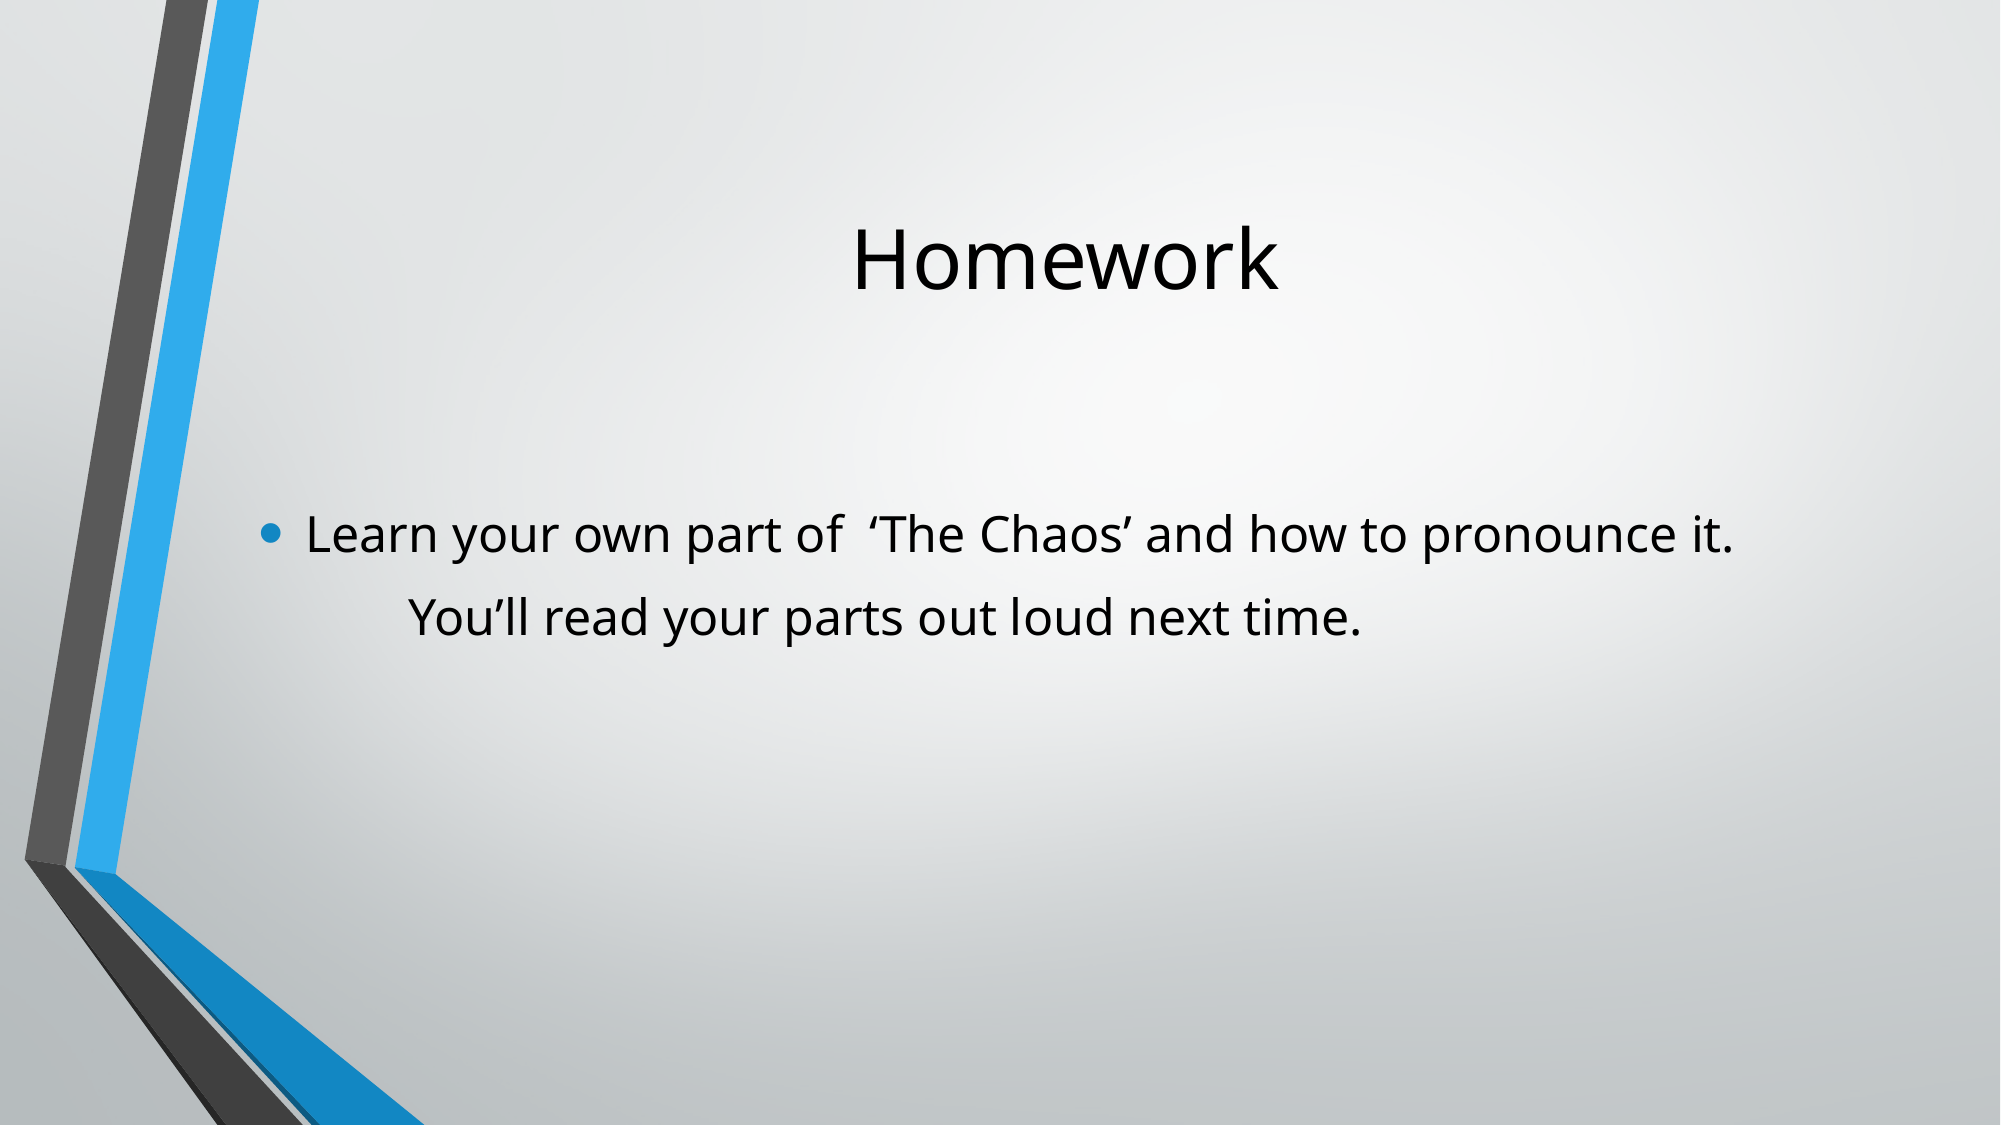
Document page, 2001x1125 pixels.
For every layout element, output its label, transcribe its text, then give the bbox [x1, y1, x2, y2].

list Learn your own part of ‘The Chaos’ and how to pronounce it. You’ll read your parts out loud next time. [243, 317, 1887, 830]
title Homework [243, 112, 1887, 317]
